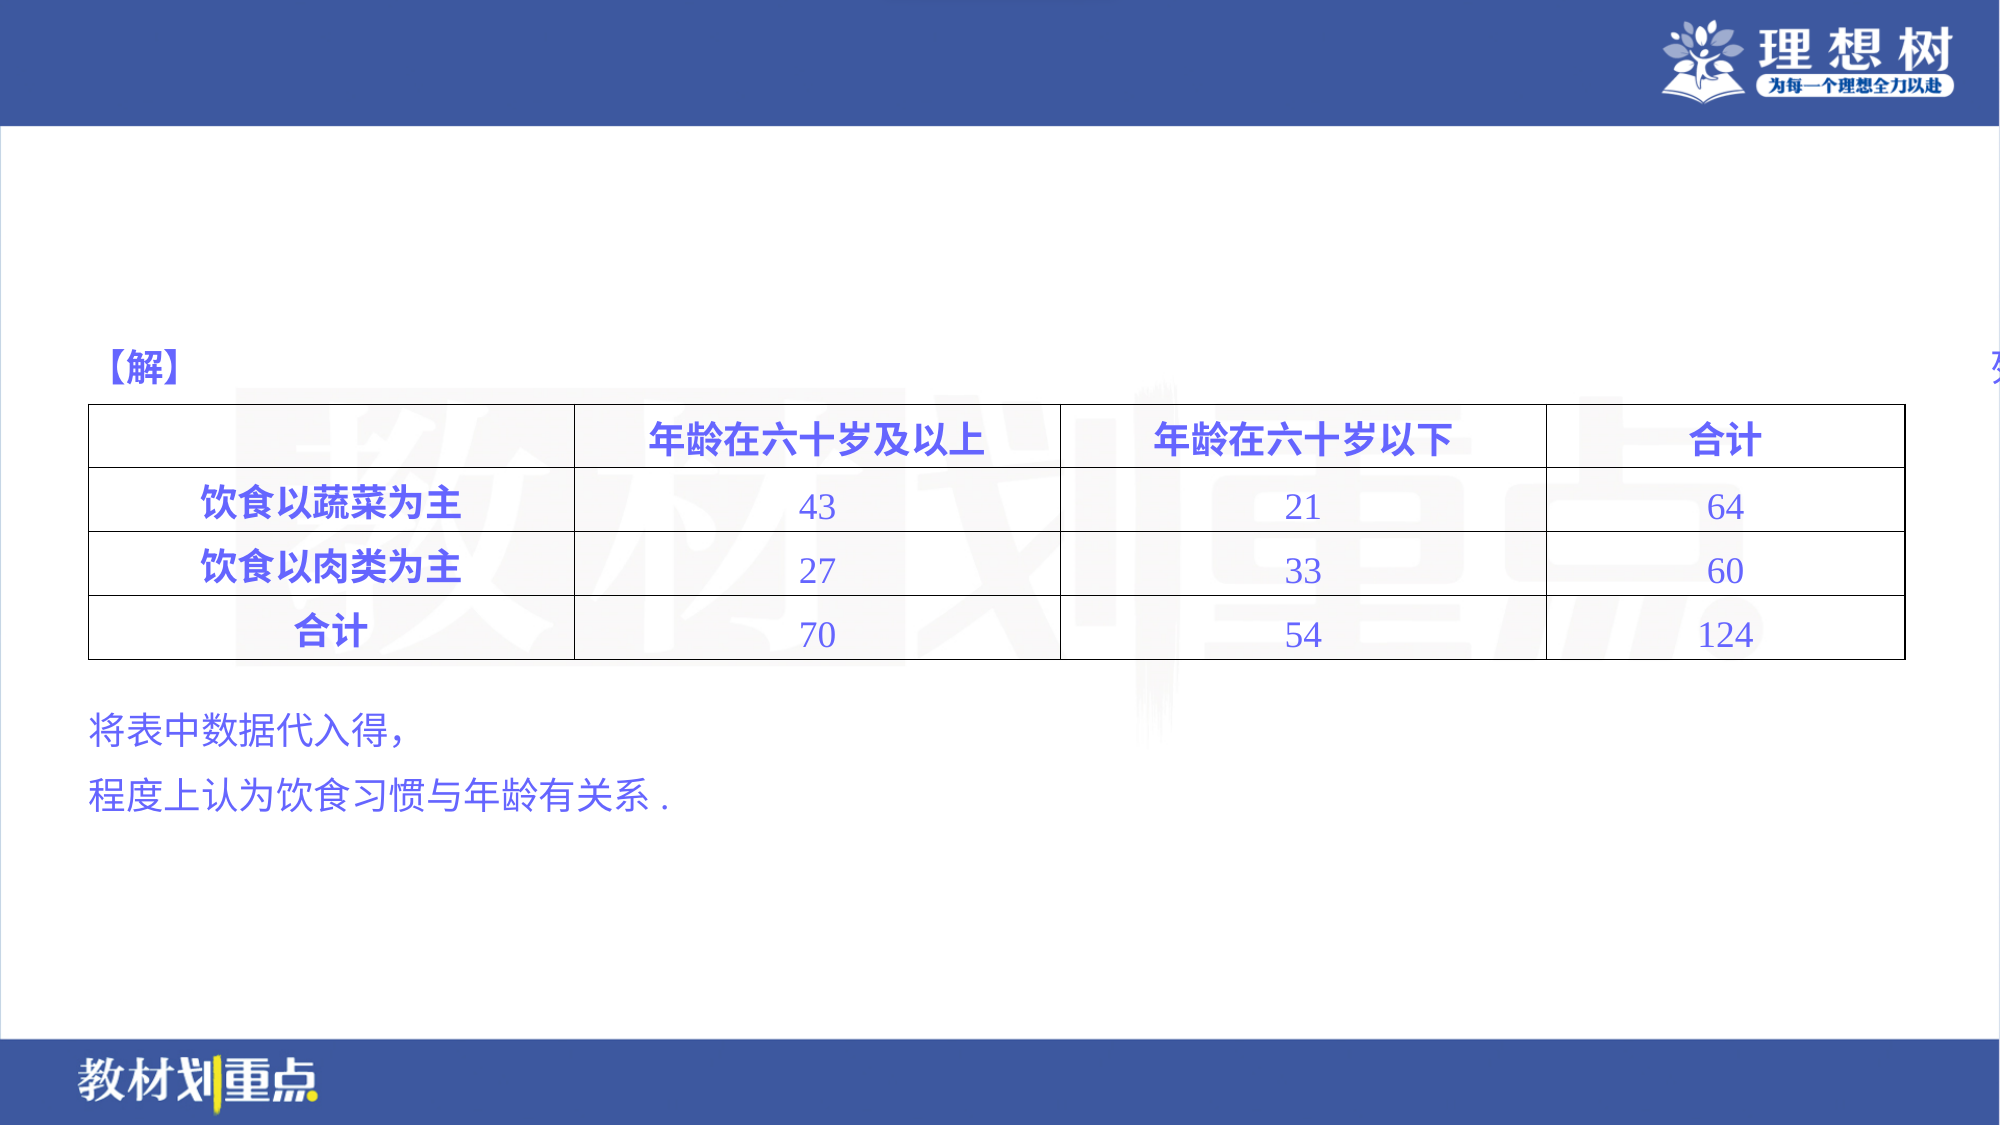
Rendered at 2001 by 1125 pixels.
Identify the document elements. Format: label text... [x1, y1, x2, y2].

table_header 年龄在六十岁以下 [1061, 405, 1546, 467]
table_cell 饮食以蔬菜为主 [89, 468, 574, 531]
table_cell 33 [1061, 532, 1546, 595]
table_cell 54 [1061, 596, 1546, 659]
table_cell 21 [1061, 468, 1546, 531]
table_header [89, 405, 574, 467]
table_header 合计 [1547, 405, 1904, 467]
table_cell 124 [1547, 596, 1904, 659]
table_cell 饮食以肉类为主 [89, 532, 574, 595]
table_cell 合计 [89, 596, 574, 659]
table_cell 60 [1547, 532, 1904, 595]
picture [0, 0, 2000, 1125]
table_header 年龄在六十岁及以上 [575, 405, 1060, 467]
table_cell 43 [575, 468, 1060, 531]
table_cell 64 [1547, 468, 1904, 531]
table_cell 27 [575, 532, 1060, 595]
table_cell 70 [575, 596, 1060, 659]
